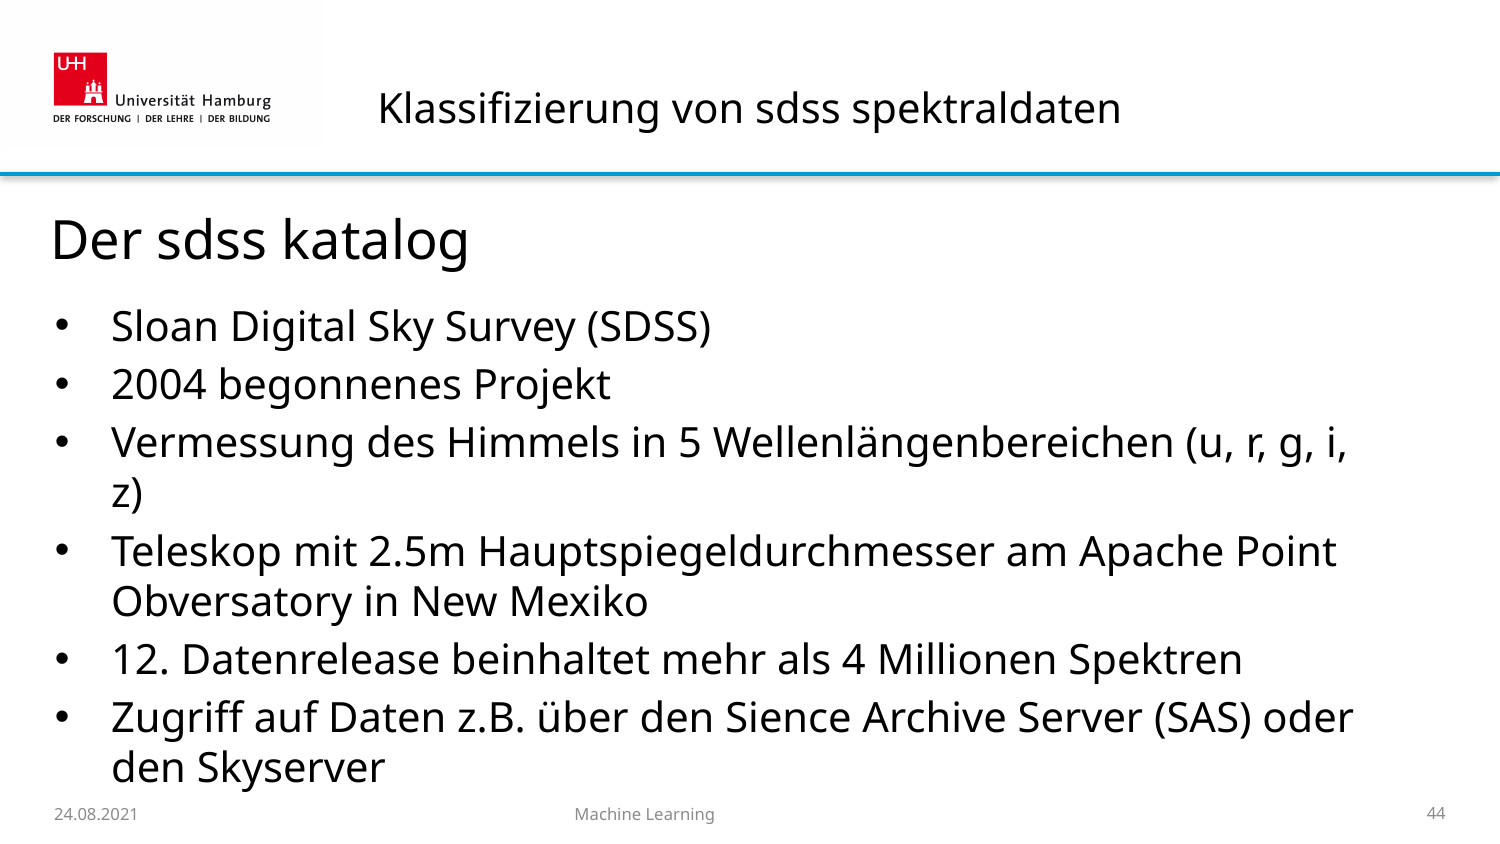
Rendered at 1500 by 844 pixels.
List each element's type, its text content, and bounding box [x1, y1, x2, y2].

list Der sdss katalog [35, 197, 1406, 281]
slide_number 44 [1361, 788, 1446, 833]
list Sloan Digital Sky Survey (SDSS) 2004 begonnenes Projekt Vermessung des Himmels in 5 Wellenlängenbereichen (u, r, g, i, z) Teleskop mit 2.5m Hauptspiegeldurchmesser am Apache Point Obversatory in New Mexiko 12. Datenrelease beinhaltet mehr als 4 Millionen Spektren Zugriff auf Daten z.B. über den Sience Archive Server (SAS) oder den Skyserver [39, 291, 1406, 765]
footer Machine Learning [273, 788, 1016, 833]
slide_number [54, 788, 210, 833]
title Klassifizierung von sdss spektraldaten [275, 91, 1225, 122]
picture [1, 0, 323, 149]
